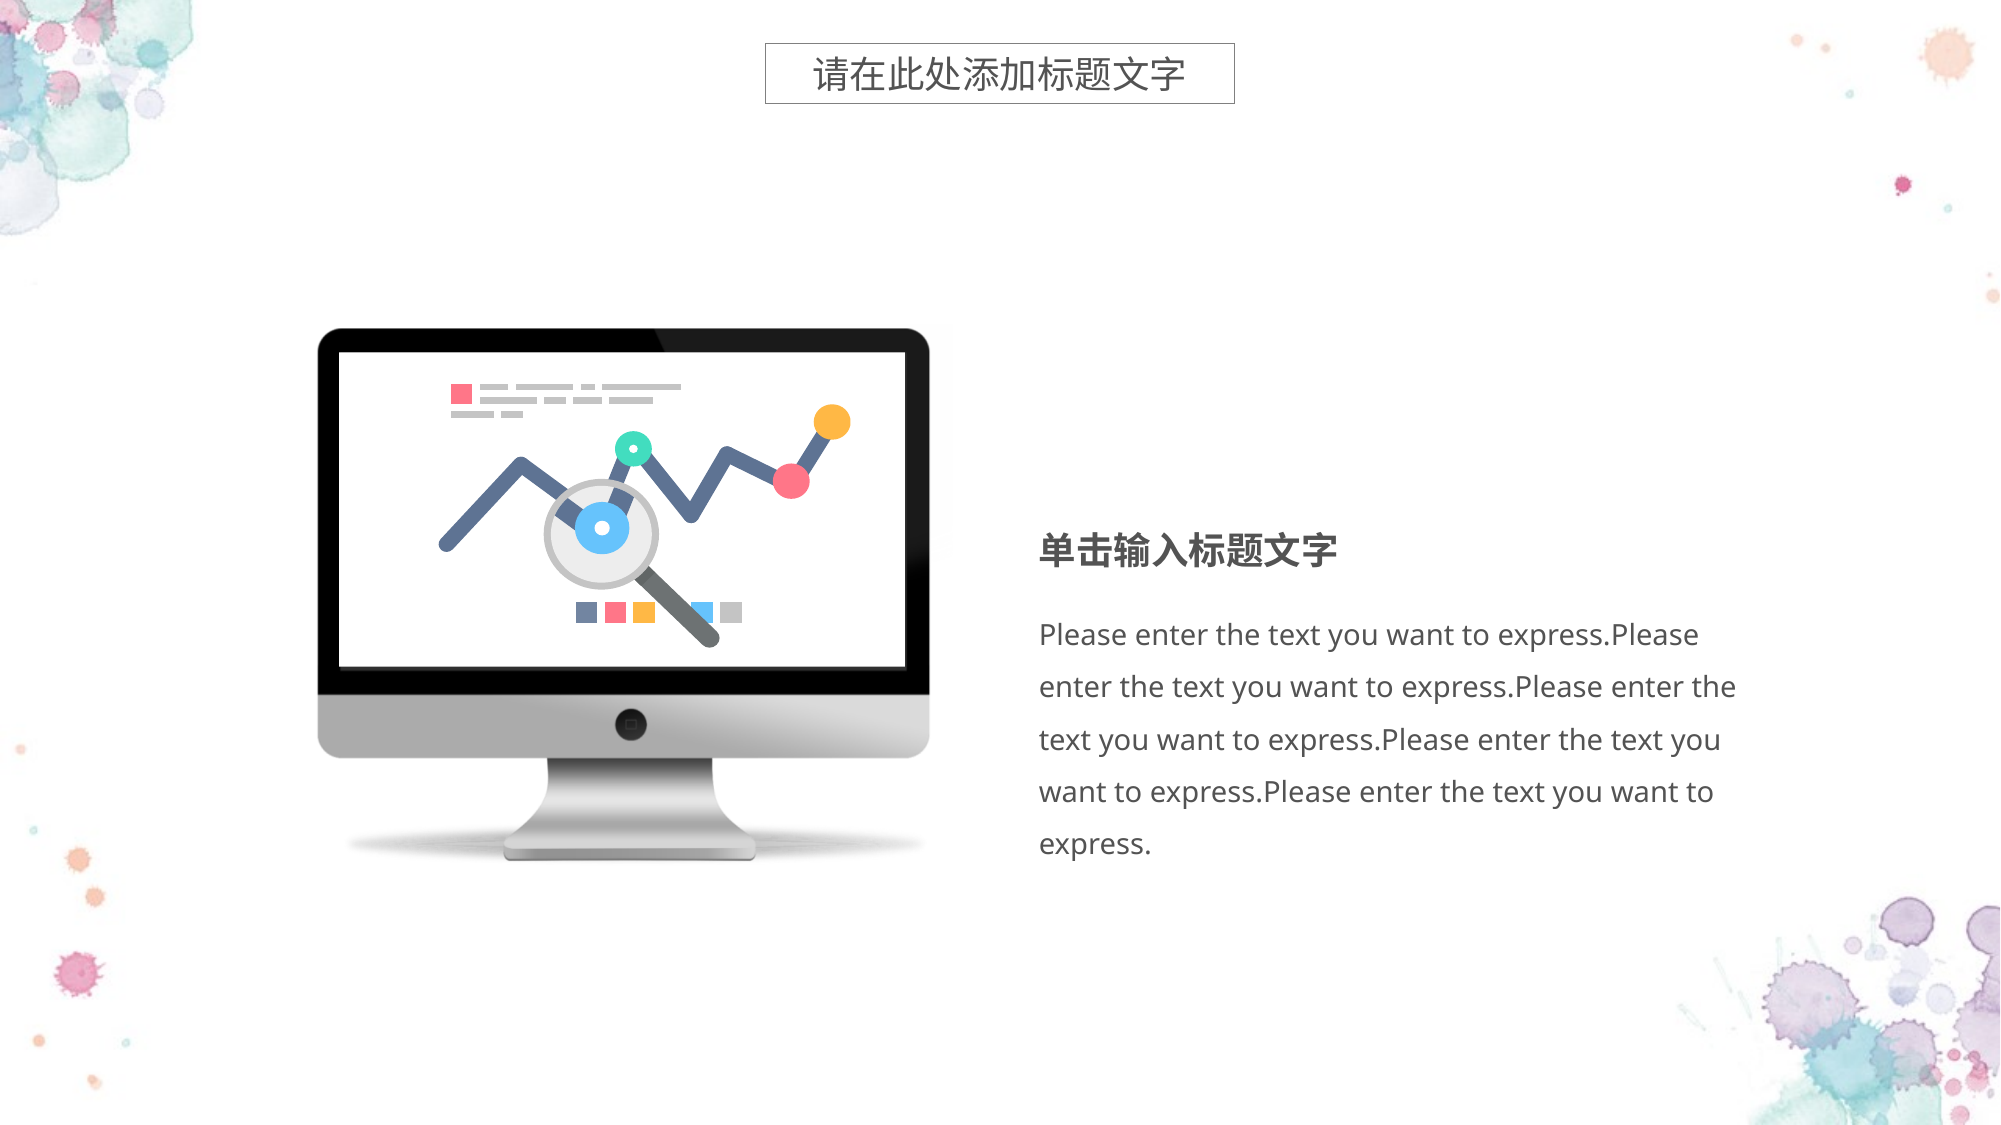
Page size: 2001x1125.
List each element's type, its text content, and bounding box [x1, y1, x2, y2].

picture [0, 0, 2001, 1125]
text_box 请在此处添加标题文字 [765, 43, 1235, 104]
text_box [273, 324, 966, 872]
text_box 单击输入标题文字 [1023, 519, 1459, 579]
text_box Please enter the text you want to express.Please enter the text you want to express.Please enter the text you want to express.Please enter the text you want to express.Please enter the text you want to express. [1023, 591, 1778, 868]
